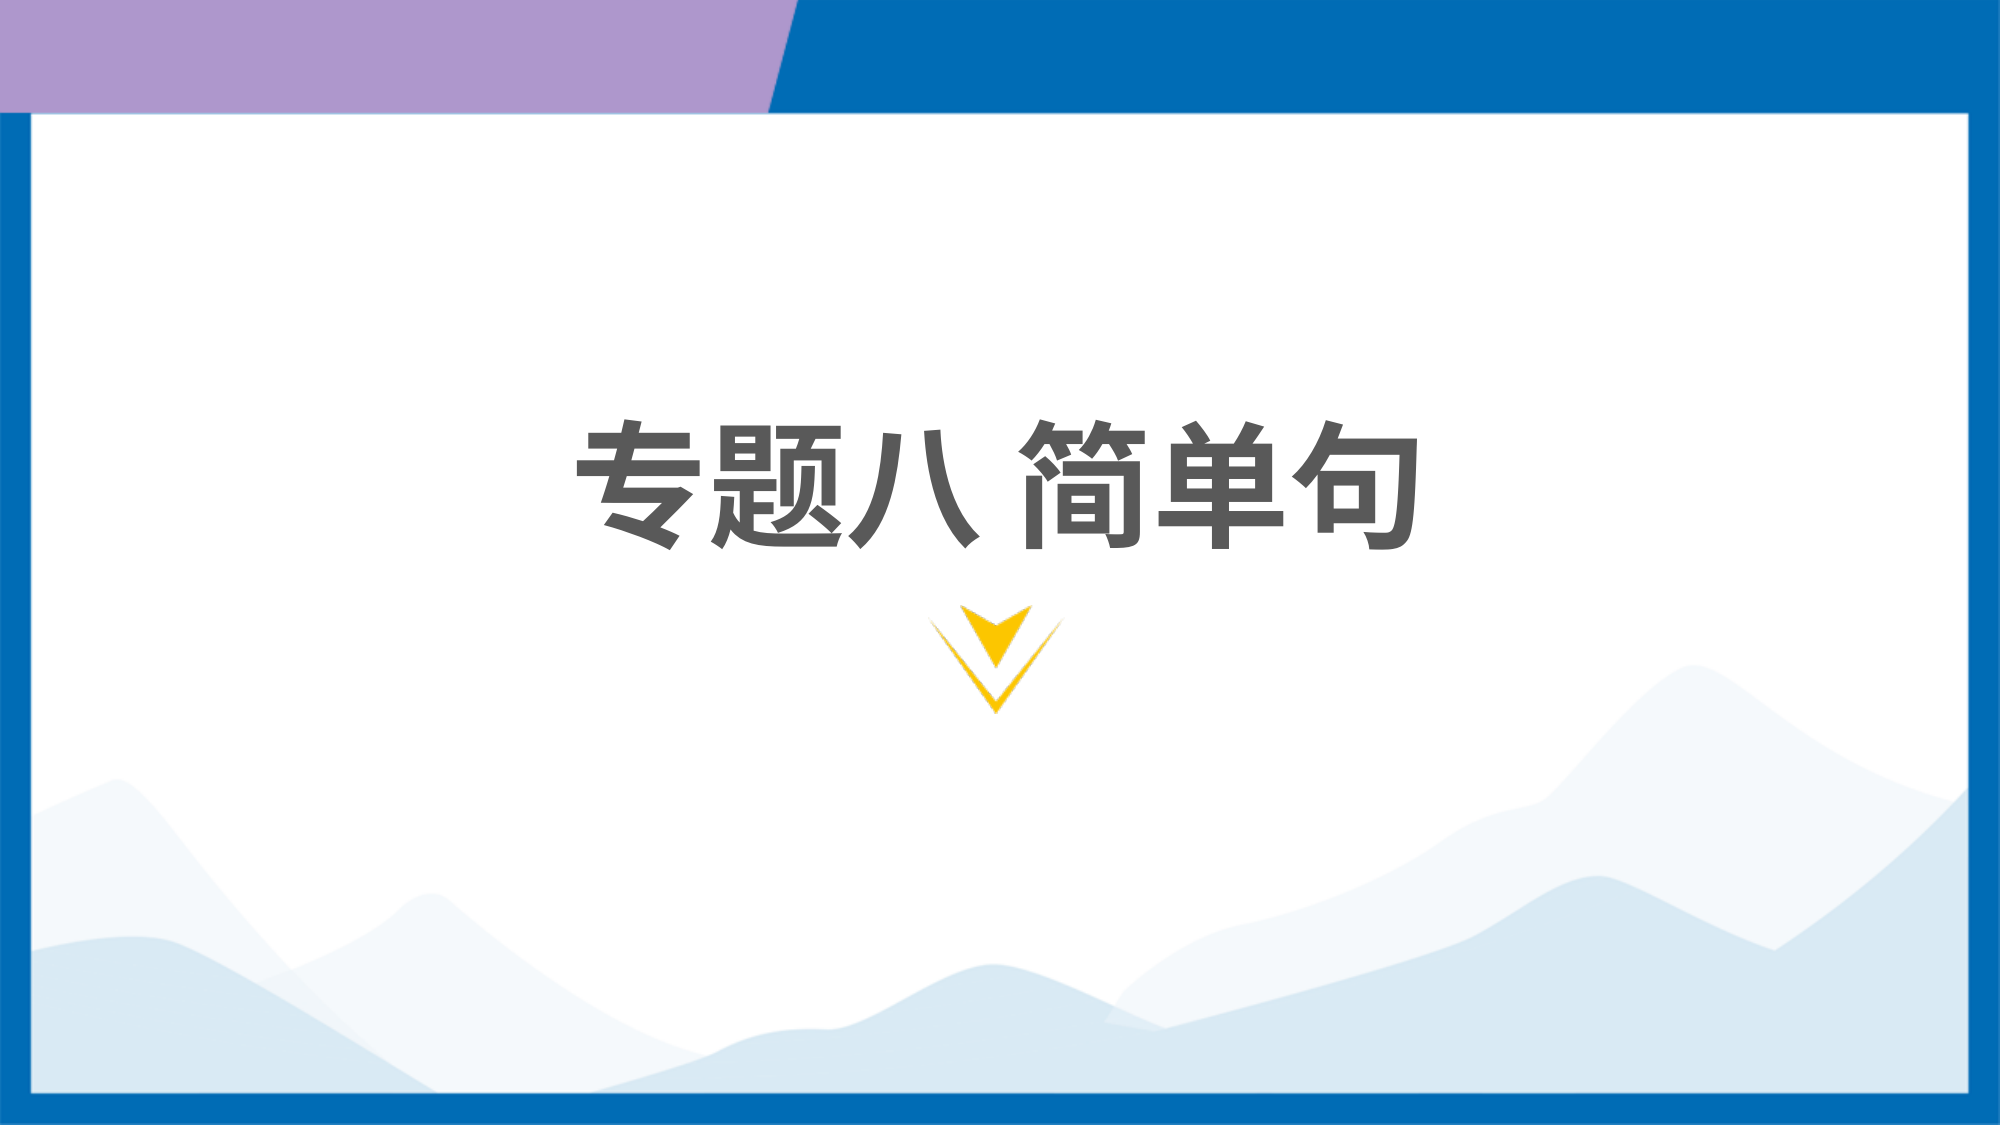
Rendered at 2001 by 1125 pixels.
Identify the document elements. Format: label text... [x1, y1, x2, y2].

text_box 专题八 简单句 [35, 383, 1962, 566]
picture [0, 0, 2000, 1125]
